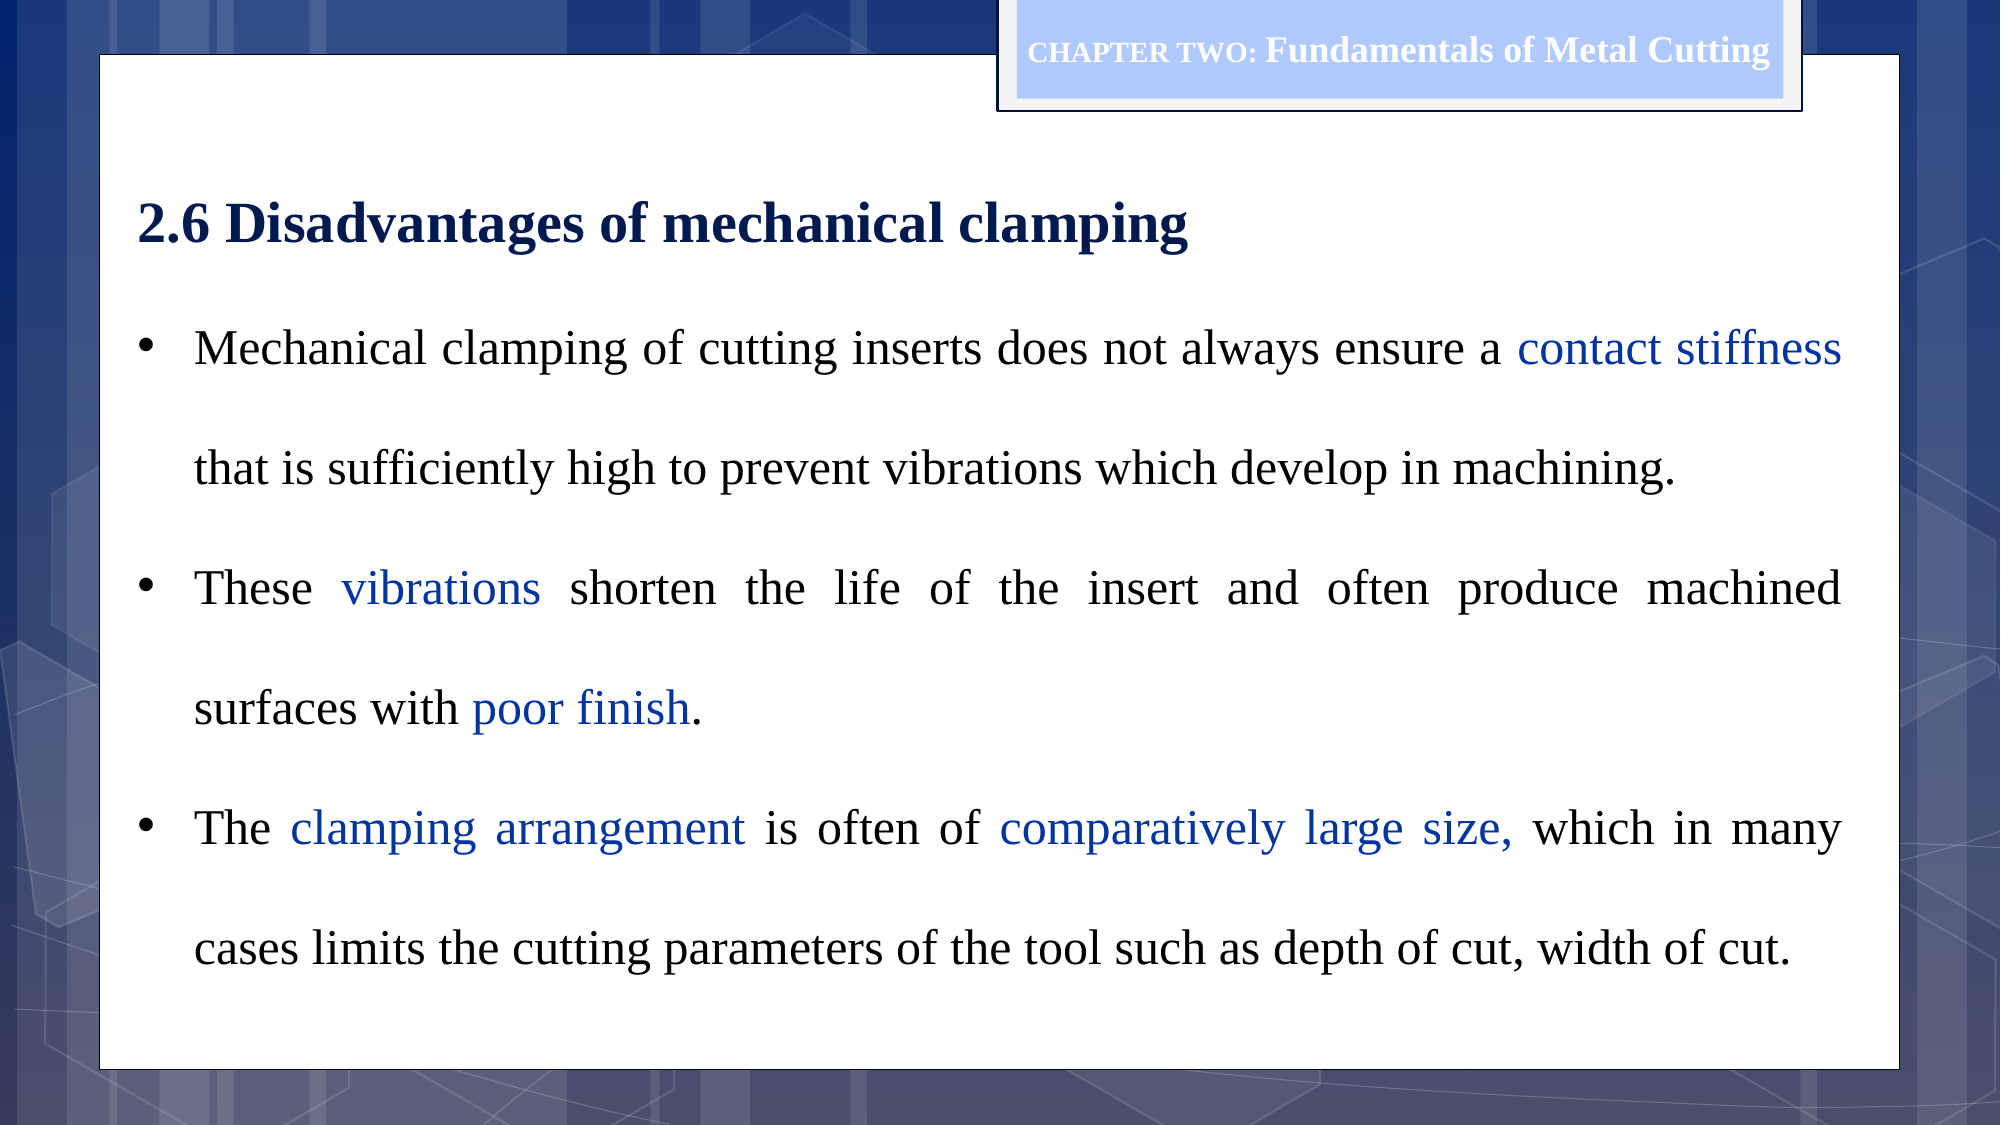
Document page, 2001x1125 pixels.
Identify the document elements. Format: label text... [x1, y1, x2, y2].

text_box 2.6 Disadvantages of mechanical clamping Mechanical clamping of cutting inserts does not always ensure a contact stiffness that is sufficiently high to prevent vibrations which develop in machining. These vibrations shorten the life of the insert and often produce machined surfaces with poor finish. The clamping arrangement is often of comparatively large size, which in many cases limits the cutting parameters of the tool such as depth of cut, width of cut. [122, 319, 1858, 982]
text_box CHAPTER TWO: Fundamentals of Metal Cutting [940, 0, 1858, 78]
